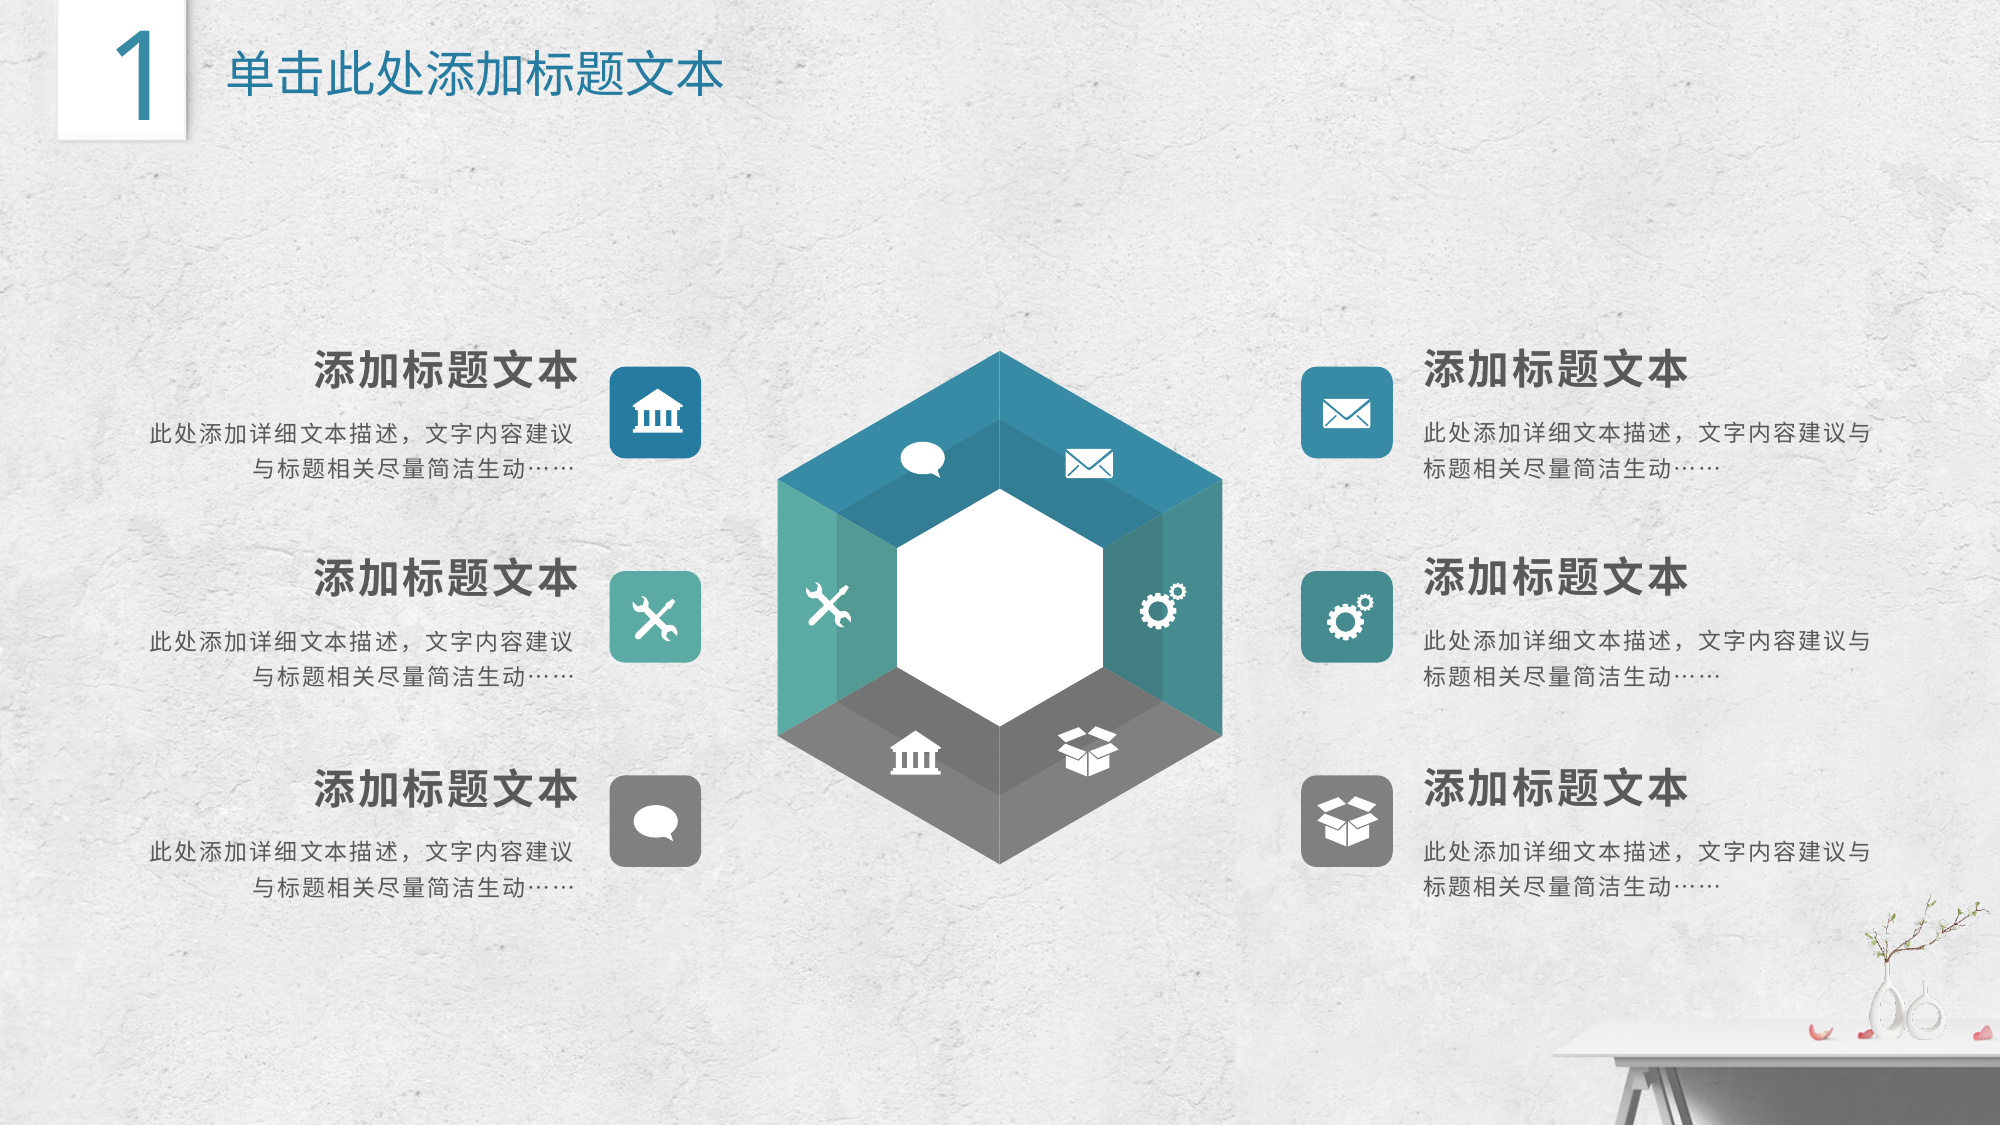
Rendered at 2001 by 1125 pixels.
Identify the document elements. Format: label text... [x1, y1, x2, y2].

text_box 1 [90, 0, 193, 153]
text_box [608, 569, 703, 664]
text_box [1408, 754, 1907, 906]
text_box [608, 365, 703, 460]
text_box [1300, 774, 1394, 868]
text_box [1300, 365, 1394, 460]
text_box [1323, 398, 1371, 429]
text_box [1327, 593, 1374, 641]
text_box 单击此处添加标题文本 [210, 35, 924, 110]
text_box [777, 350, 1223, 865]
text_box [132, 336, 595, 488]
text_box [608, 774, 703, 868]
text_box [1408, 335, 1907, 488]
picture [0, 0, 2000, 1125]
text_box [632, 596, 678, 642]
text_box [633, 805, 678, 842]
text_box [132, 544, 595, 696]
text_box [1317, 796, 1379, 847]
text_box [1300, 569, 1394, 664]
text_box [132, 754, 595, 907]
text_box [632, 388, 683, 433]
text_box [1408, 543, 1907, 695]
